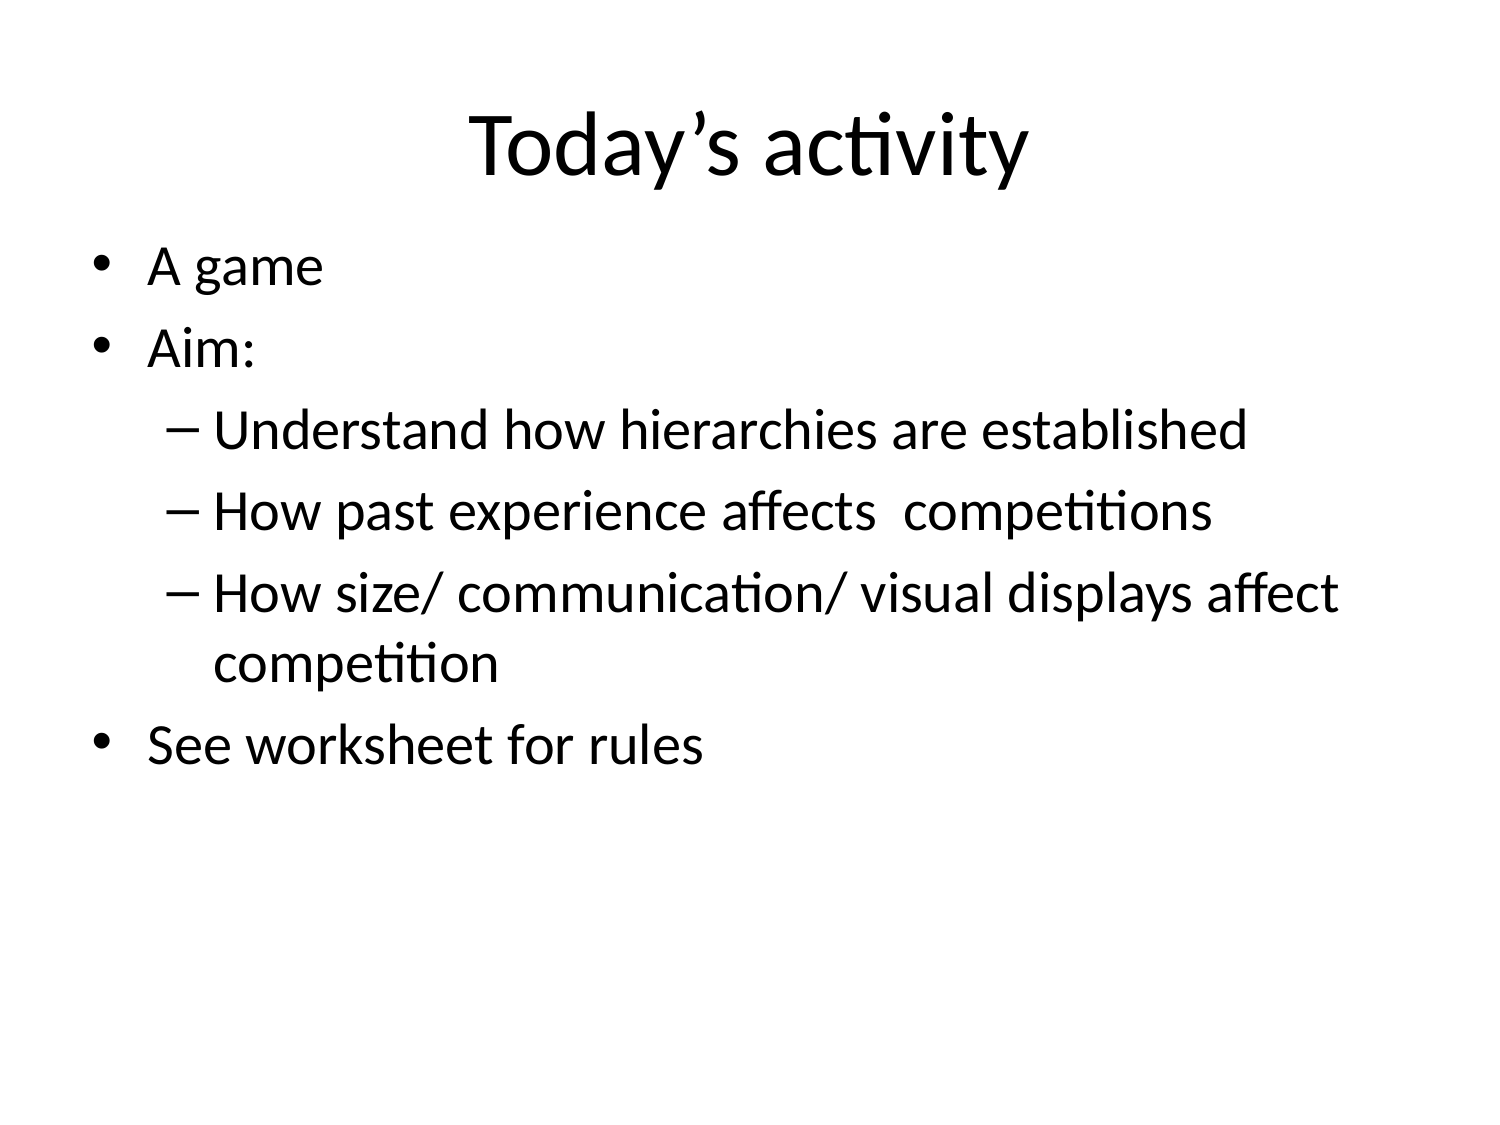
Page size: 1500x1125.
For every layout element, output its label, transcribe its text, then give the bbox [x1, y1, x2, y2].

title Today’s activity [75, 45, 1425, 233]
list A game Aim: Understand how hierarchies are established How past experience affects competitions How size/ communication/ visual displays affect competition See worksheet for rules [76, 219, 1427, 1000]
